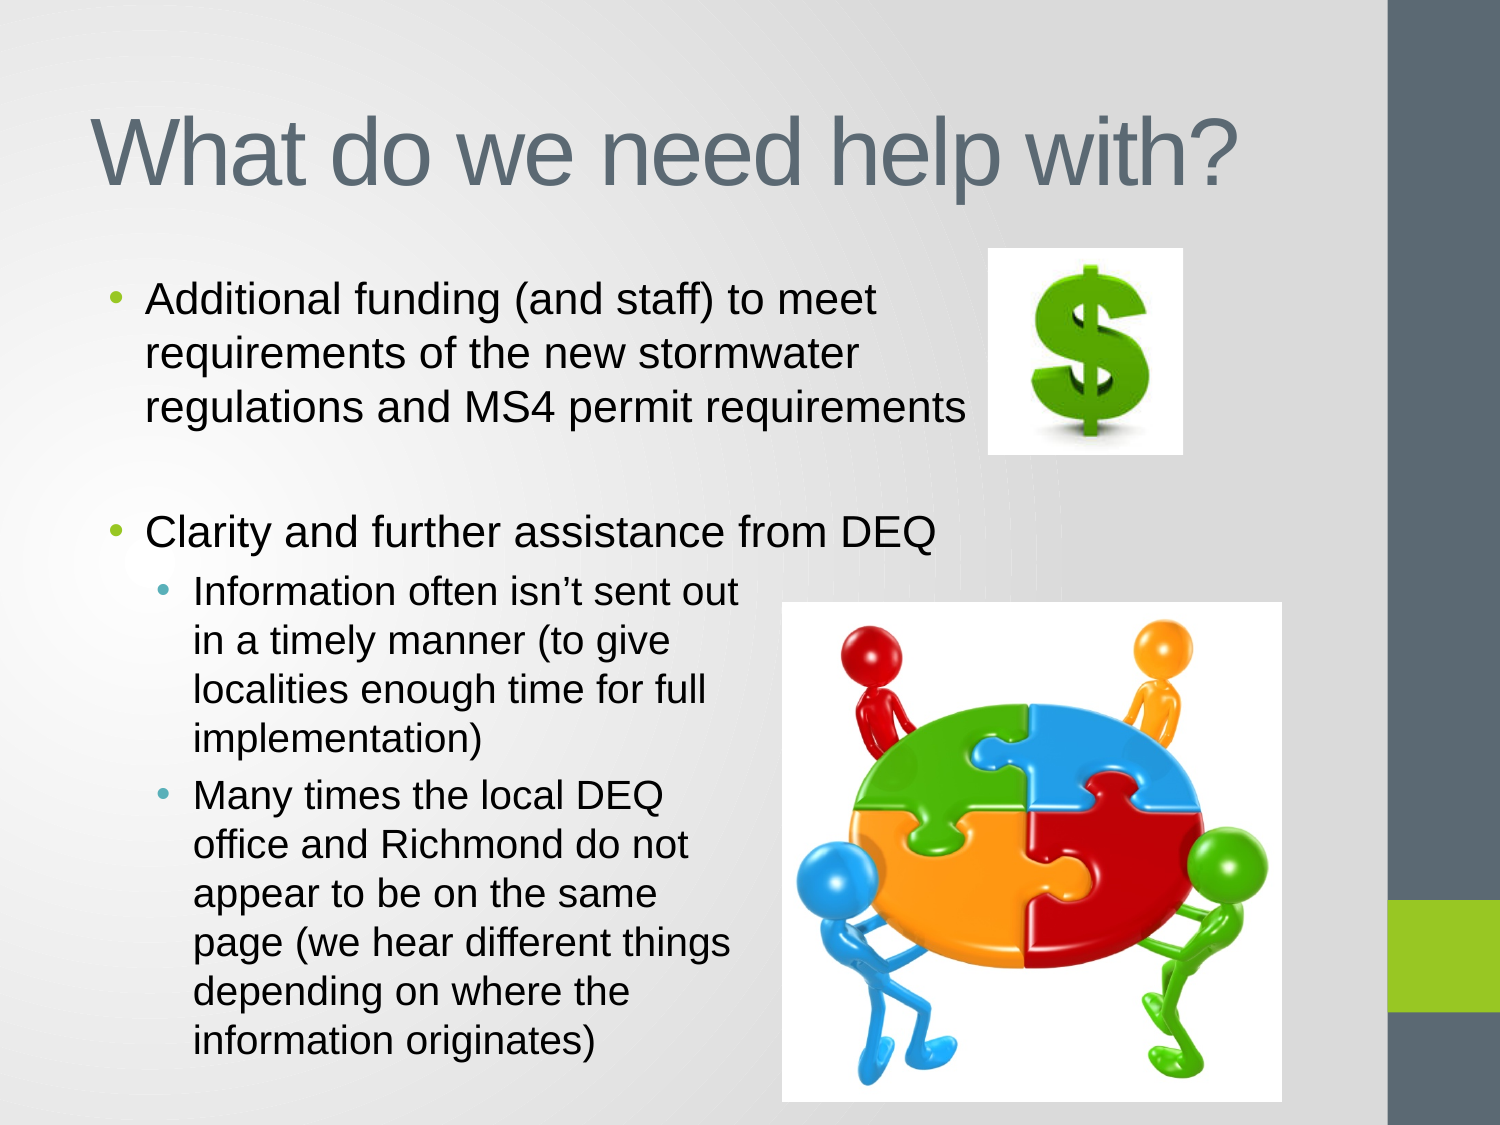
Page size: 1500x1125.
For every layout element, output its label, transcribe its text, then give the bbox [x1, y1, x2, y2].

title What do we need help with? [75, 45, 1325, 250]
list Additional funding (and staff) to meet requirements of the new stormwater regulations and MS4 permit requirements Clarity and further assistance from DEQ Information often isn’t sent out in a timely manner (to give localities enough time for full implementation) Many times the local DEQ office and Richmond do not appear to be on the same page (we hear different things depending on where the information originates) [75, 262, 1325, 1075]
picture [782, 601, 1283, 1102]
picture [987, 248, 1184, 456]
